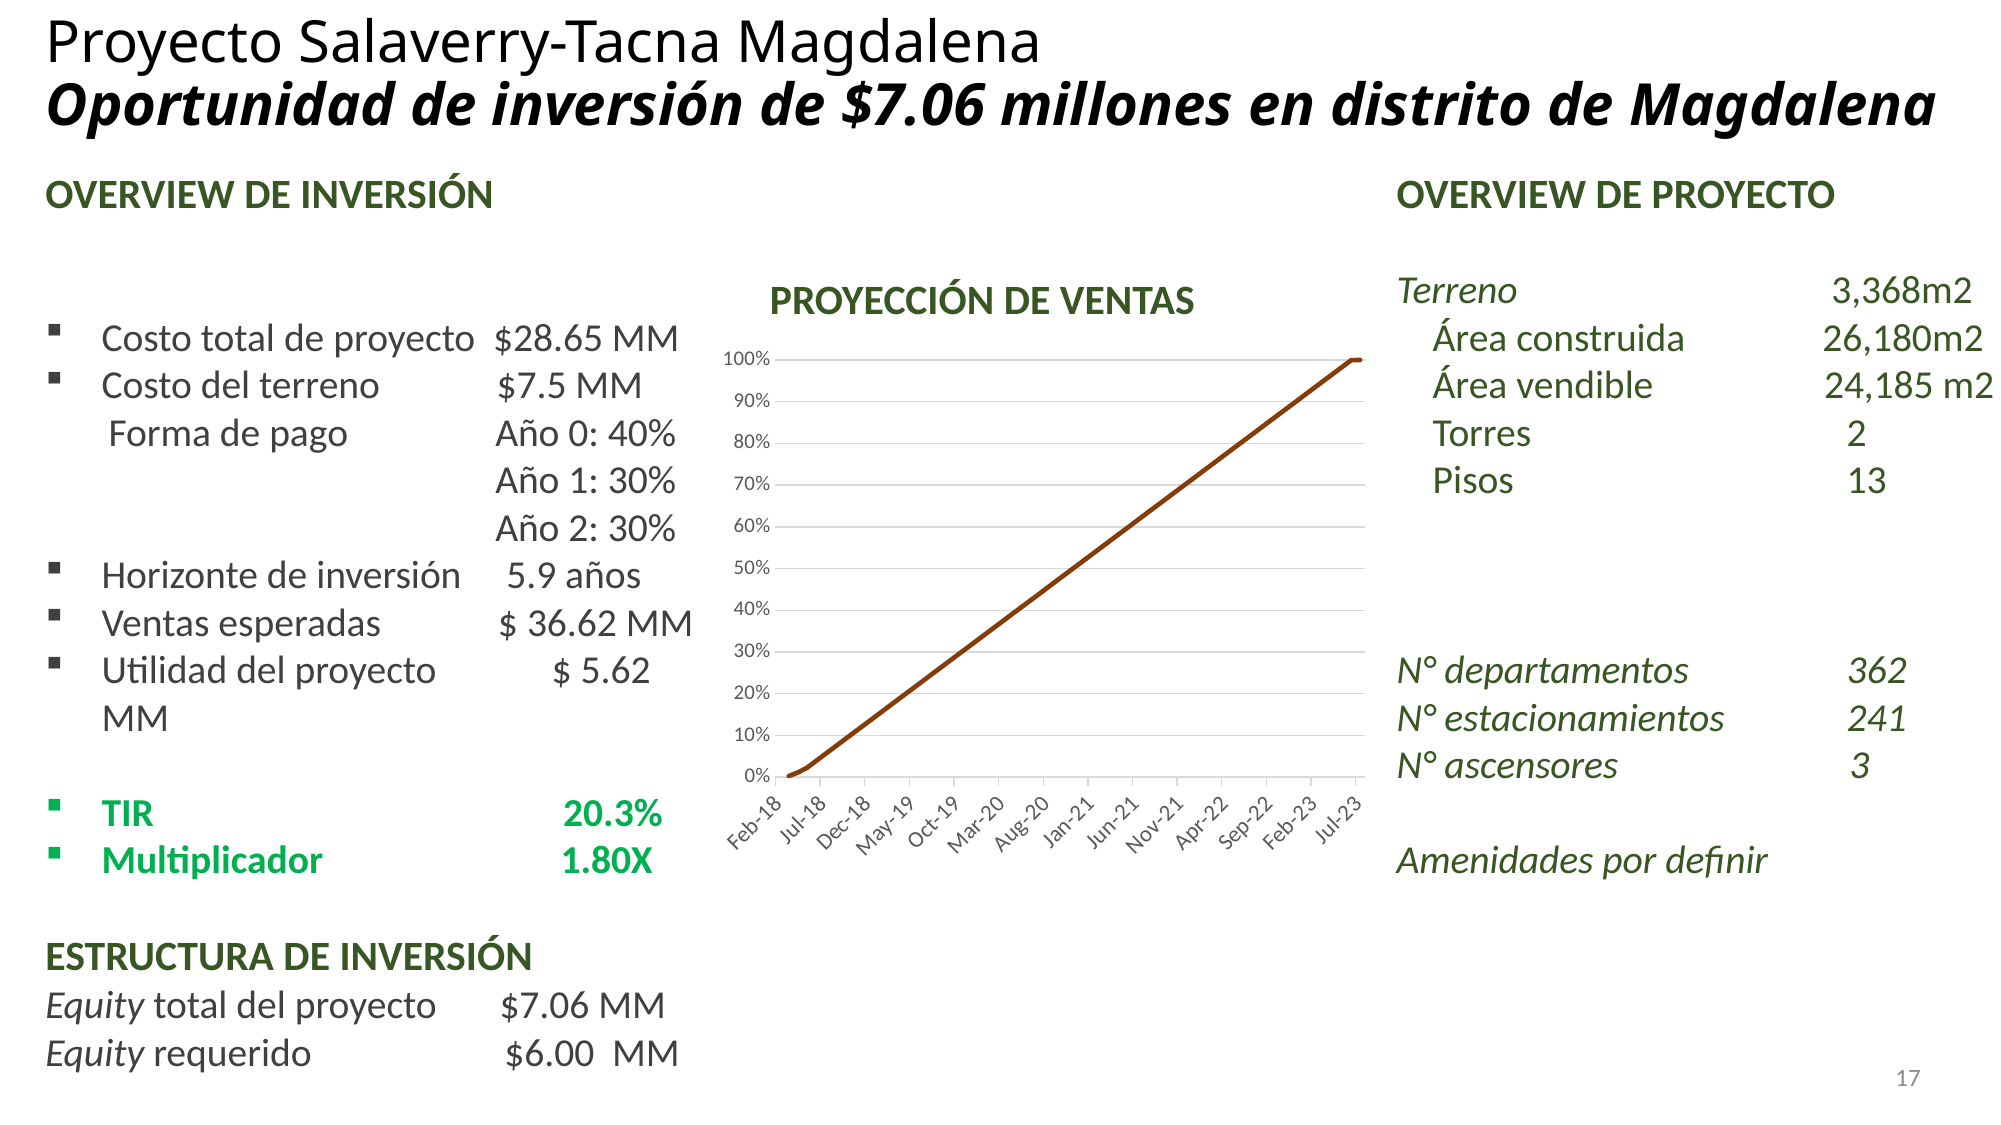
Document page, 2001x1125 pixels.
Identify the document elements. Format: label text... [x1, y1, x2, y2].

text_box OVERVIEW DE PROYECTO Terreno 3,368m2 Área construida 26,180m2 Área vendible 24,185 m2 Torres 2 Pisos 13 N° departamentos 362 N° estacionamientos 241 N° ascensores 3 Amenidades por definir [1381, 159, 2000, 937]
text_box OVERVIEW DE INVERSIÓN Costo total de proyecto $28.65 MM Costo del terreno $7.5 MM Forma de pago Año 0: 40% Año 1: 30% Año 2: 30% Horizonte de inversión 5.9 años Ventas esperadas $ 36.62 MM Utilidad del proyecto $ 5.62 MM TIR 20.3% Multiplicador 1.80X ESTRUCTURA DE INVERSIÓN Equity total del proyecto $7.06 MM Equity requerido $6.00 MM [30, 159, 710, 1125]
text_box PROYECCIÓN DE VENTAS [755, 265, 1325, 339]
chart [709, 339, 1382, 873]
text_box Proyecto Salaverry-Tacna Magdalena Oportunidad de inversión de $7.06 millones en distrito de Magdalena [30, 0, 1966, 146]
slide_number 17 [1469, 1046, 1936, 1107]
